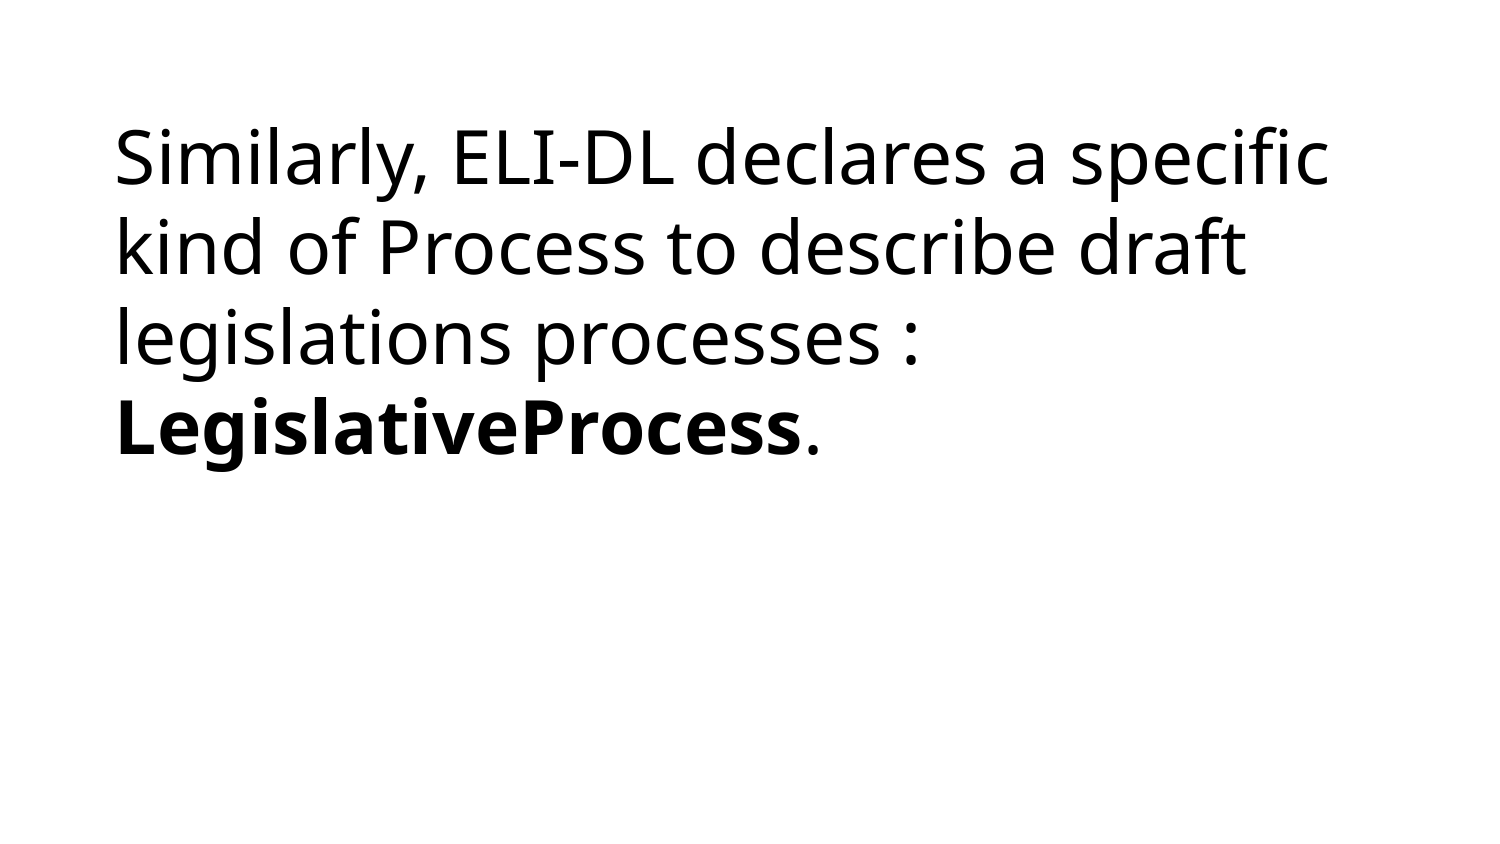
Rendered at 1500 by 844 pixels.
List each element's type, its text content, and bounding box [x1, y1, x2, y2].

text_box Similarly, ELI-DL declares a specific kind of Process to describe draft legislations processes : LegislativeProcess. [100, 101, 1447, 477]
